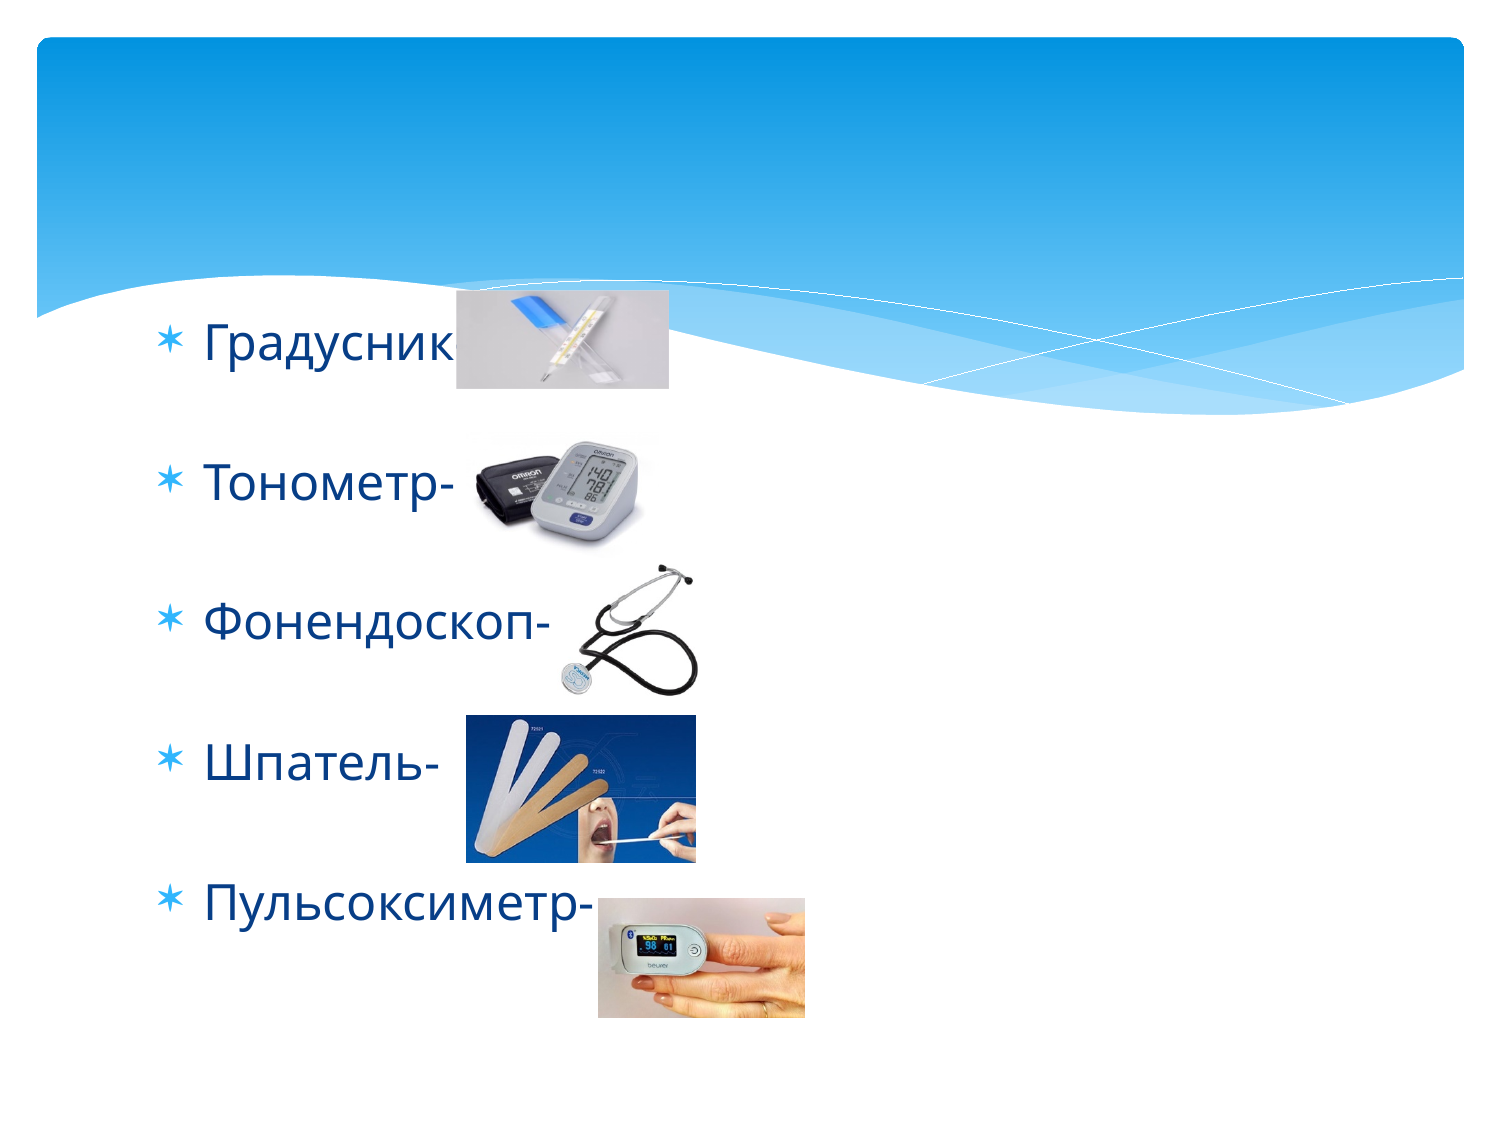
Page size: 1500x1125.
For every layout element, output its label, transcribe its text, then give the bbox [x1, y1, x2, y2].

picture [457, 233, 702, 703]
picture [598, 897, 805, 1018]
list Градусник- Тонометр- Фонендоскоп- Шпатель- Пульсоксиметр- [143, 302, 1359, 1005]
picture [466, 715, 696, 863]
